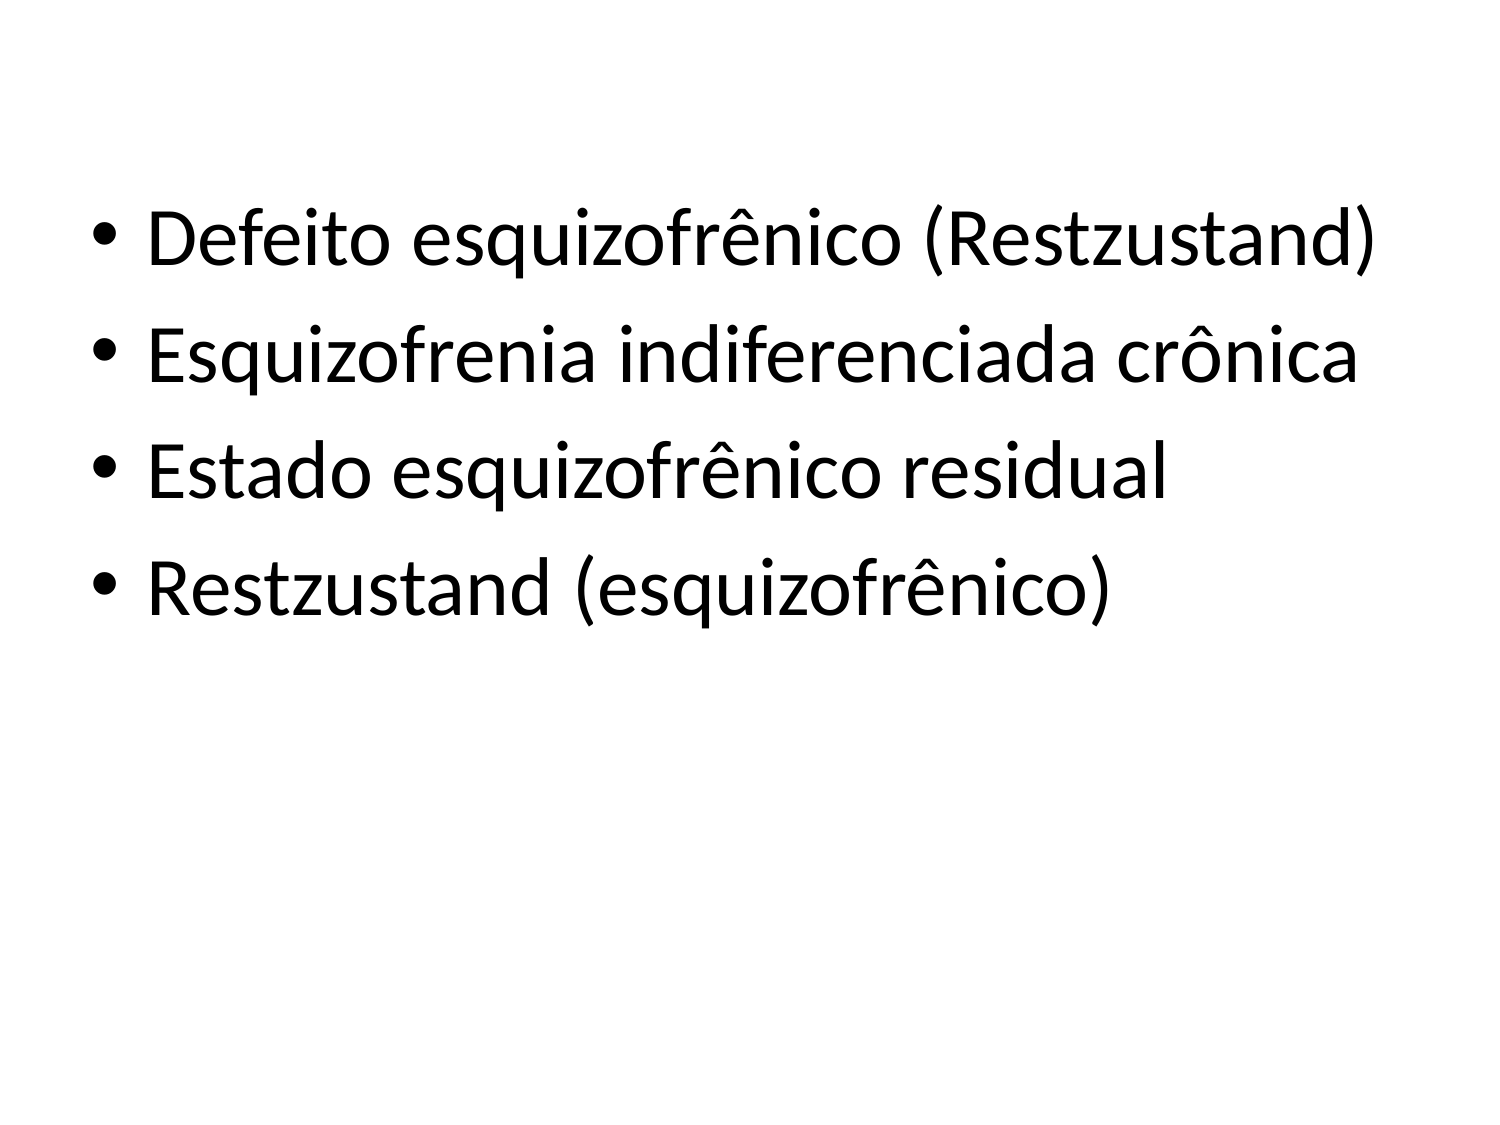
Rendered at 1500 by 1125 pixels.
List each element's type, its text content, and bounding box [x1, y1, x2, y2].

list Defeito esquizofrênico (Restzustand) Esquizofrenia indiferenciada crônica Estado esquizofrênico residual Restzustand (esquizofrênico) [75, 174, 1425, 1005]
